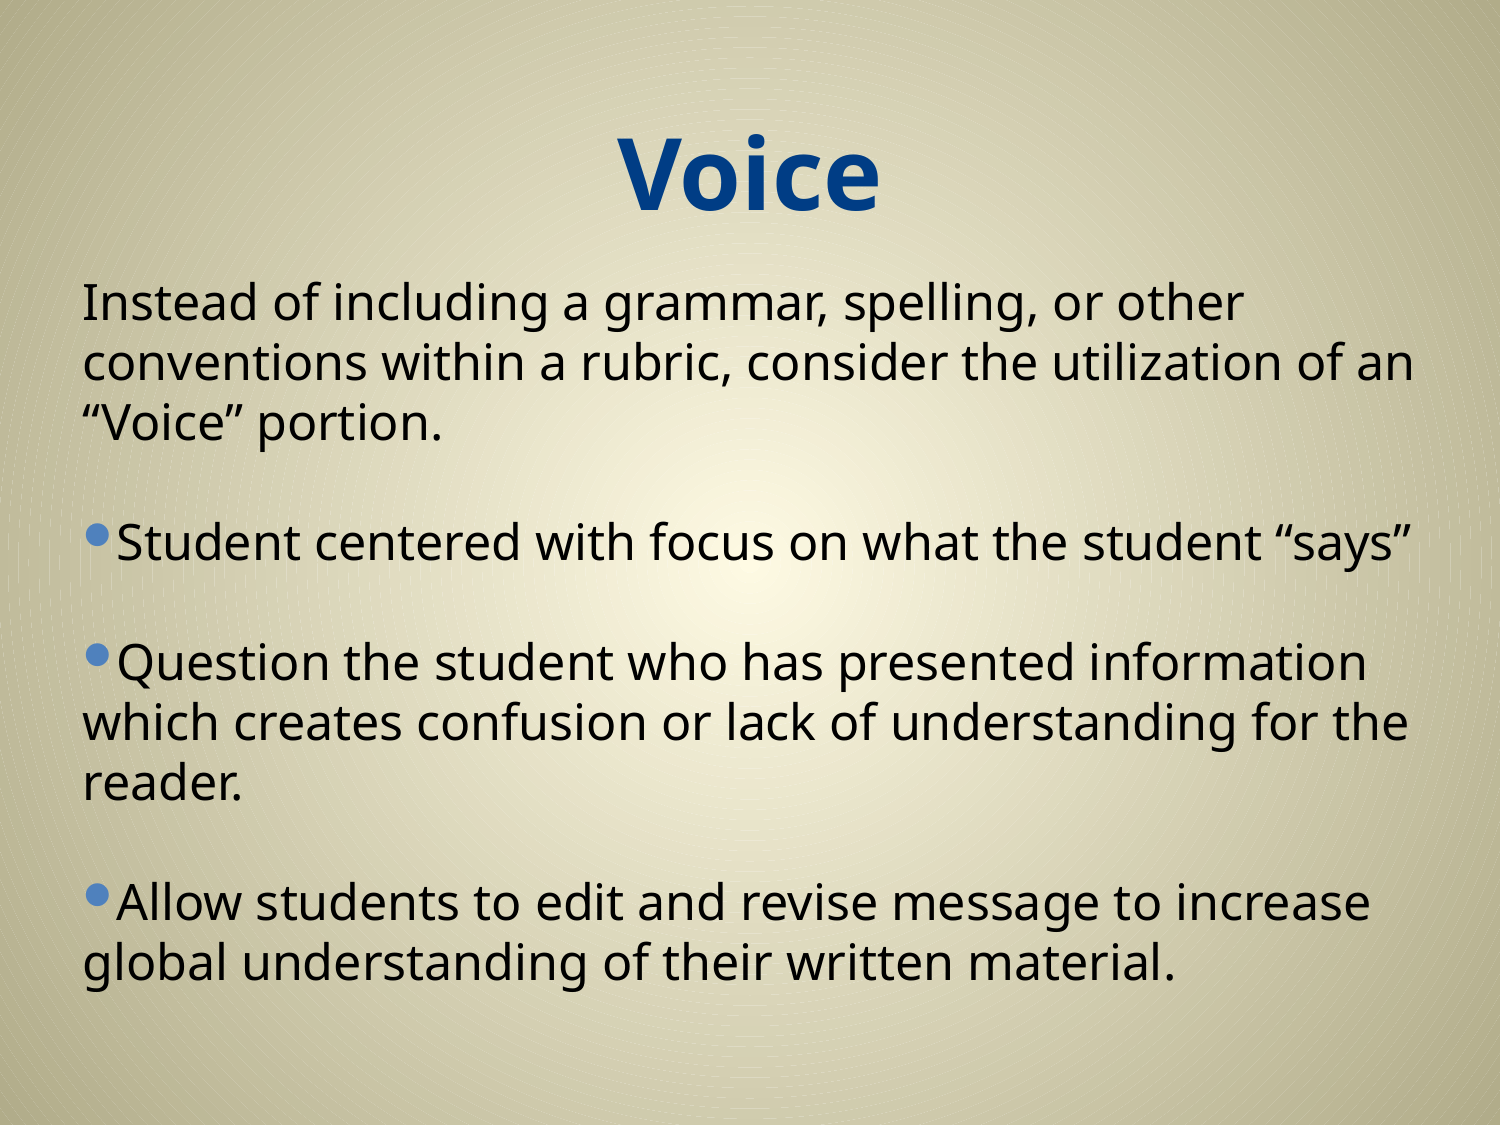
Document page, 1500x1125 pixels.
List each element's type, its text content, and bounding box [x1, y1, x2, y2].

list Instead of including a grammar, spelling, or other conventions within a rubric, consider the utilization of an “Voice” portion. Student centered with focus on what the student “says” Question the student who has presented information which creates confusion or lack of understanding for the reader. Allow students to edit and revise message to increase global understanding of their written material. [75, 262, 1425, 1005]
title Voice [75, 50, 1425, 238]
